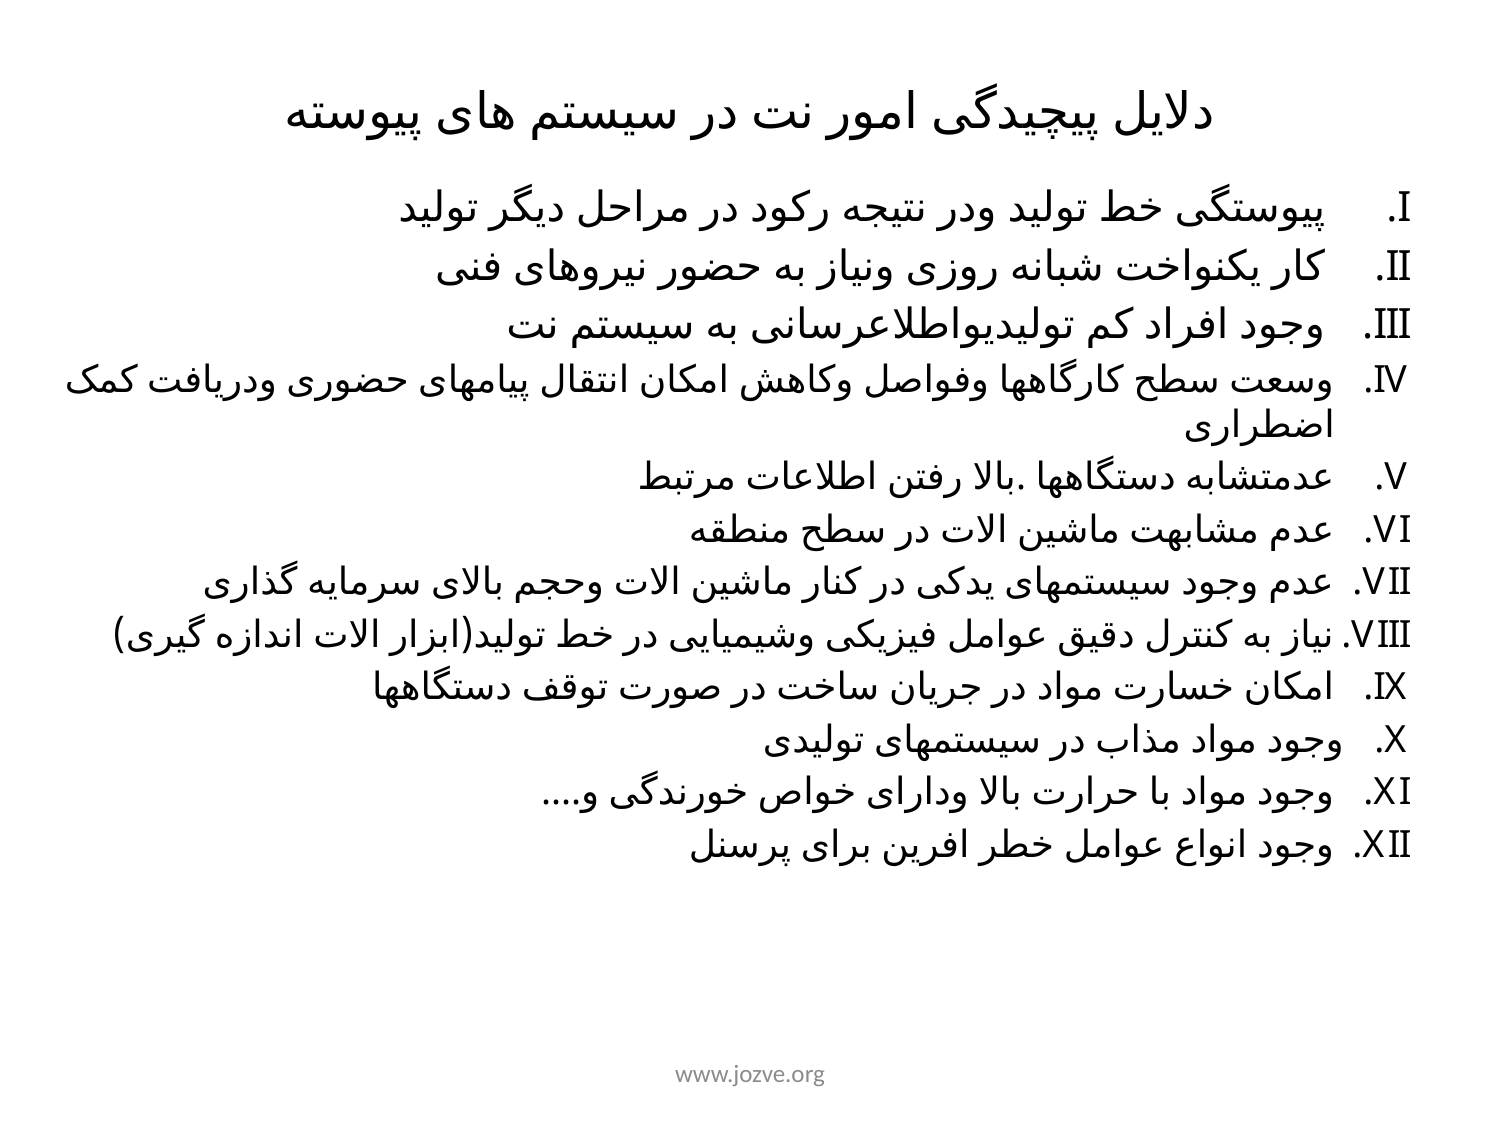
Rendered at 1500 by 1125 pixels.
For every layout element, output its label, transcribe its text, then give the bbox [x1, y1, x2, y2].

title دلایل پیچیدگی امور نت در سیستم های پیوسته [75, 45, 1425, 172]
footer www.jozve.org [512, 1042, 988, 1103]
list پیوستگی خط تولید ودر نتیجه رکود در مراحل دیگر تولید کار یکنواخت شبانه روزی ونیاز به حضور نیروهای فنی وجود افراد کم تولیدیواطلاعرسانی به سیستم نت وسعت سطح کارگاهها وفواصل وکاهش امکان انتقال پیامهای حضوری ودریافت کمک اضطراری عدمتشابه دستگاهها .بالا رفتن اطلاعات مرتبط عدم مشابهت ماشین الات در سطح منطقه عدم وجود سیستمهای یدکی در کنار ماشین الات وحجم بالای سرمایه گذاری نیاز به کنترل دقیق عوامل فیزیکی وشیمیایی در خط تولید(ابزار الات اندازه گیری) امکان خسارت مواد در جریان ساخت در صورت توقف دستگاهها وجود مواد مذاب در سیستمهای تولیدی وجود مواد با حرارت بالا ودارای خواص خورندگی و.... وجود انواع عوامل خطر افرین برای پرسنل [41, 172, 1425, 1005]
